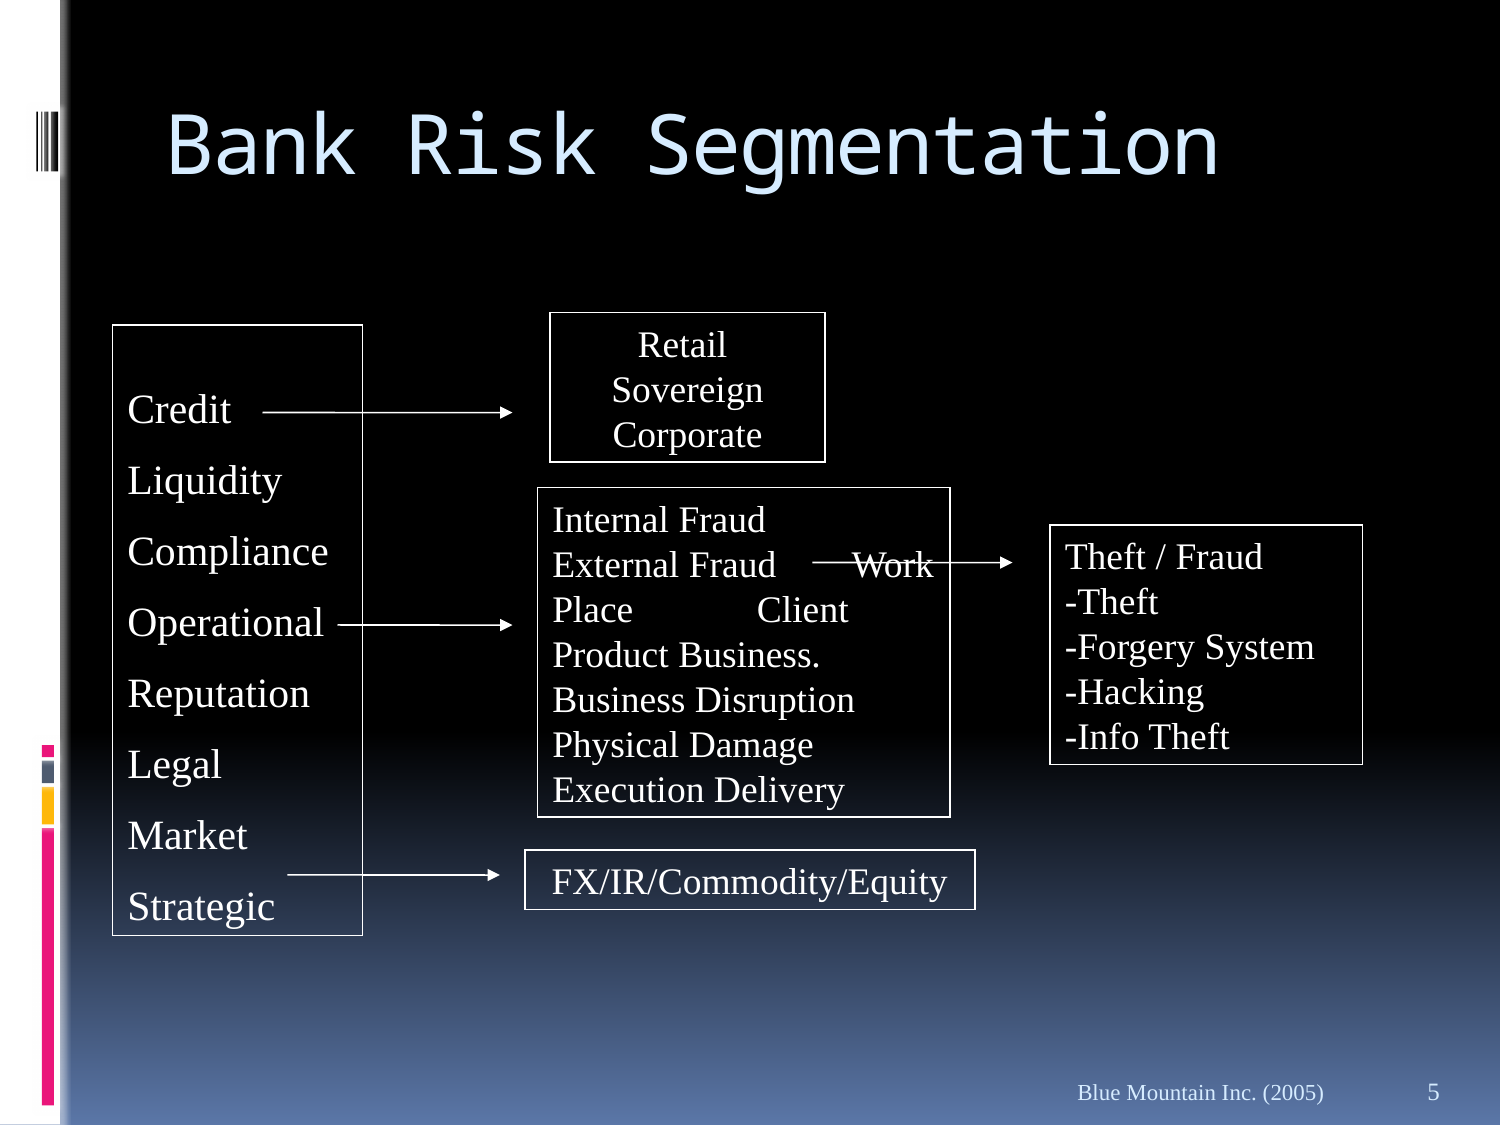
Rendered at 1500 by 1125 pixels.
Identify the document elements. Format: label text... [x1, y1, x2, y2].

title Bank Risk Segmentation [150, 83, 1425, 234]
text_box Theft / Fraud -Theft -Forgery System -Hacking -Info Theft [1049, 524, 1363, 765]
text_box [337, 618, 513, 632]
slide_number 5 [1412, 1052, 1488, 1113]
text_box [262, 406, 513, 419]
slide_number Blue Mountain Inc. (2005) [1062, 1052, 1412, 1113]
text_box Credit Liquidity Compliance Operational Reputation Legal Market Strategic [112, 324, 363, 936]
text_box [812, 556, 1013, 569]
text_box Retail Sovereign Corporate [549, 312, 825, 463]
text_box Internal Fraud External Fraud Work Place Client Product Business. Business Disruption Physical Damage Execution Delivery [537, 487, 950, 818]
text_box [287, 868, 500, 882]
text_box FX/IR/Commodity/Equity [524, 849, 975, 910]
